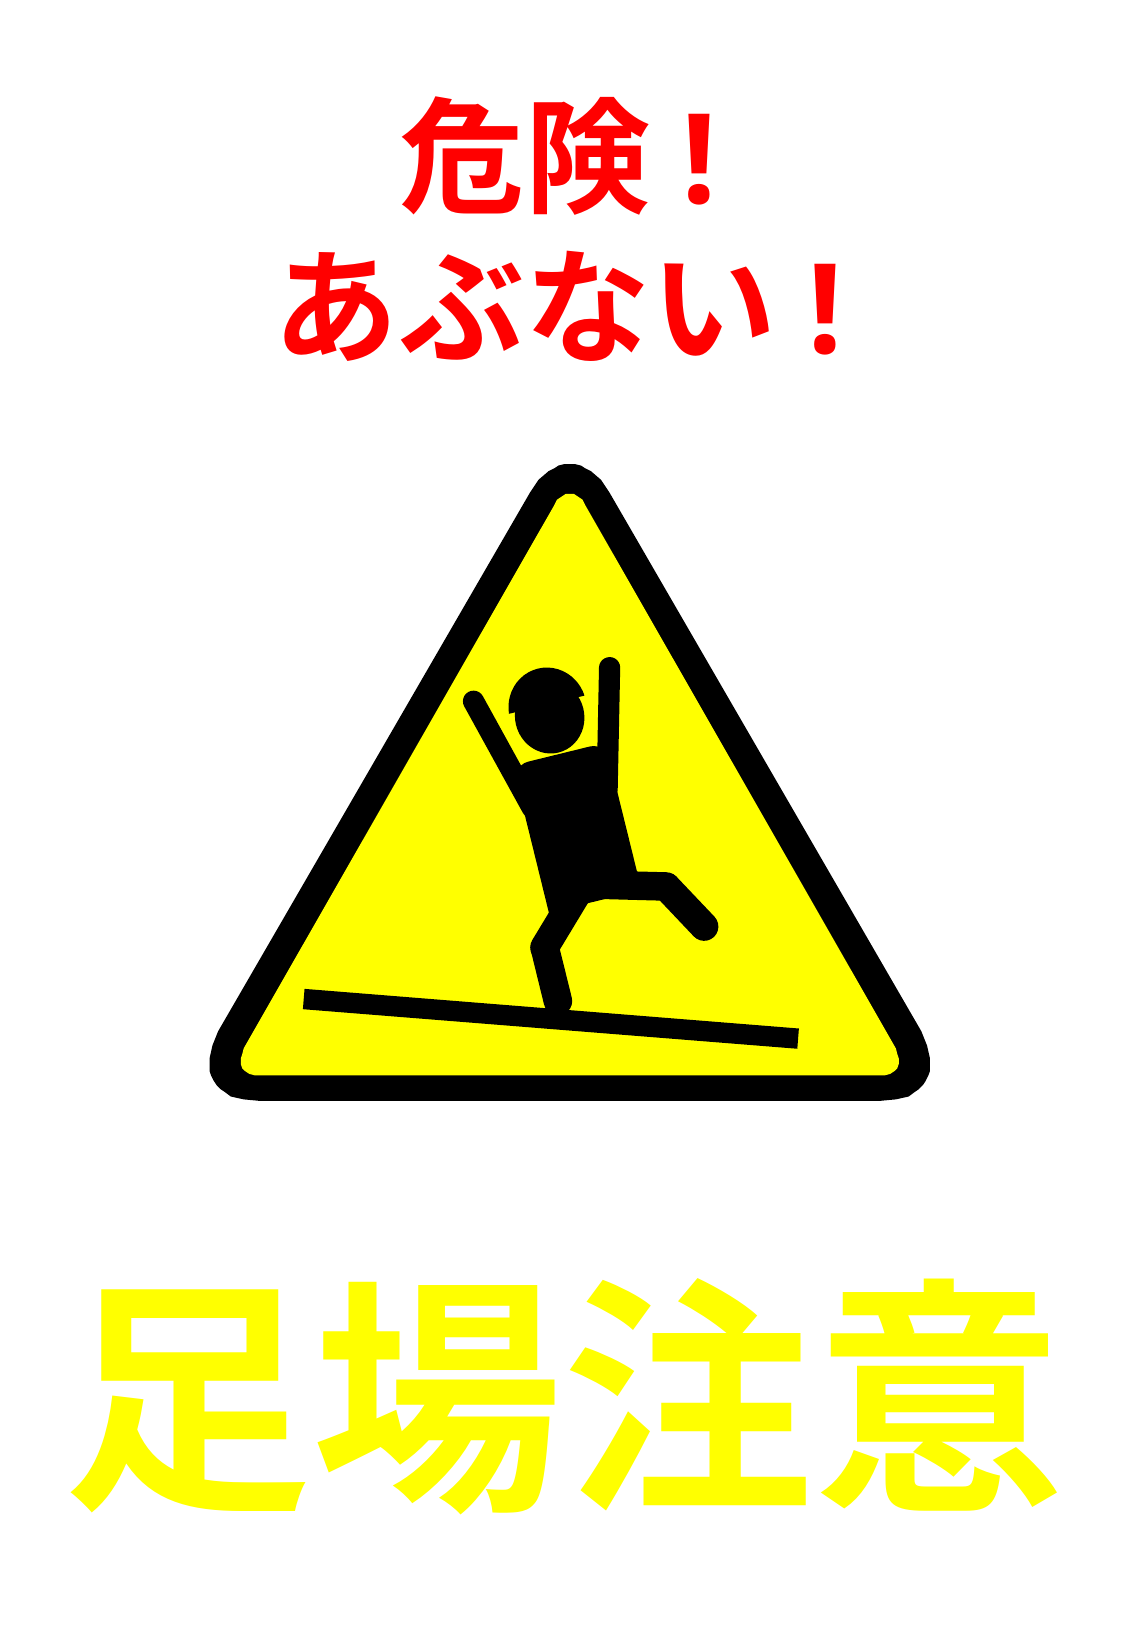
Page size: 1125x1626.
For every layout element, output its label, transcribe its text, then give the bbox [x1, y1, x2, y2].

text_box 足場注意 [23, 1234, 1104, 1550]
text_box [209, 463, 931, 1102]
text_box 危険! あぶない! [0, 70, 1125, 386]
